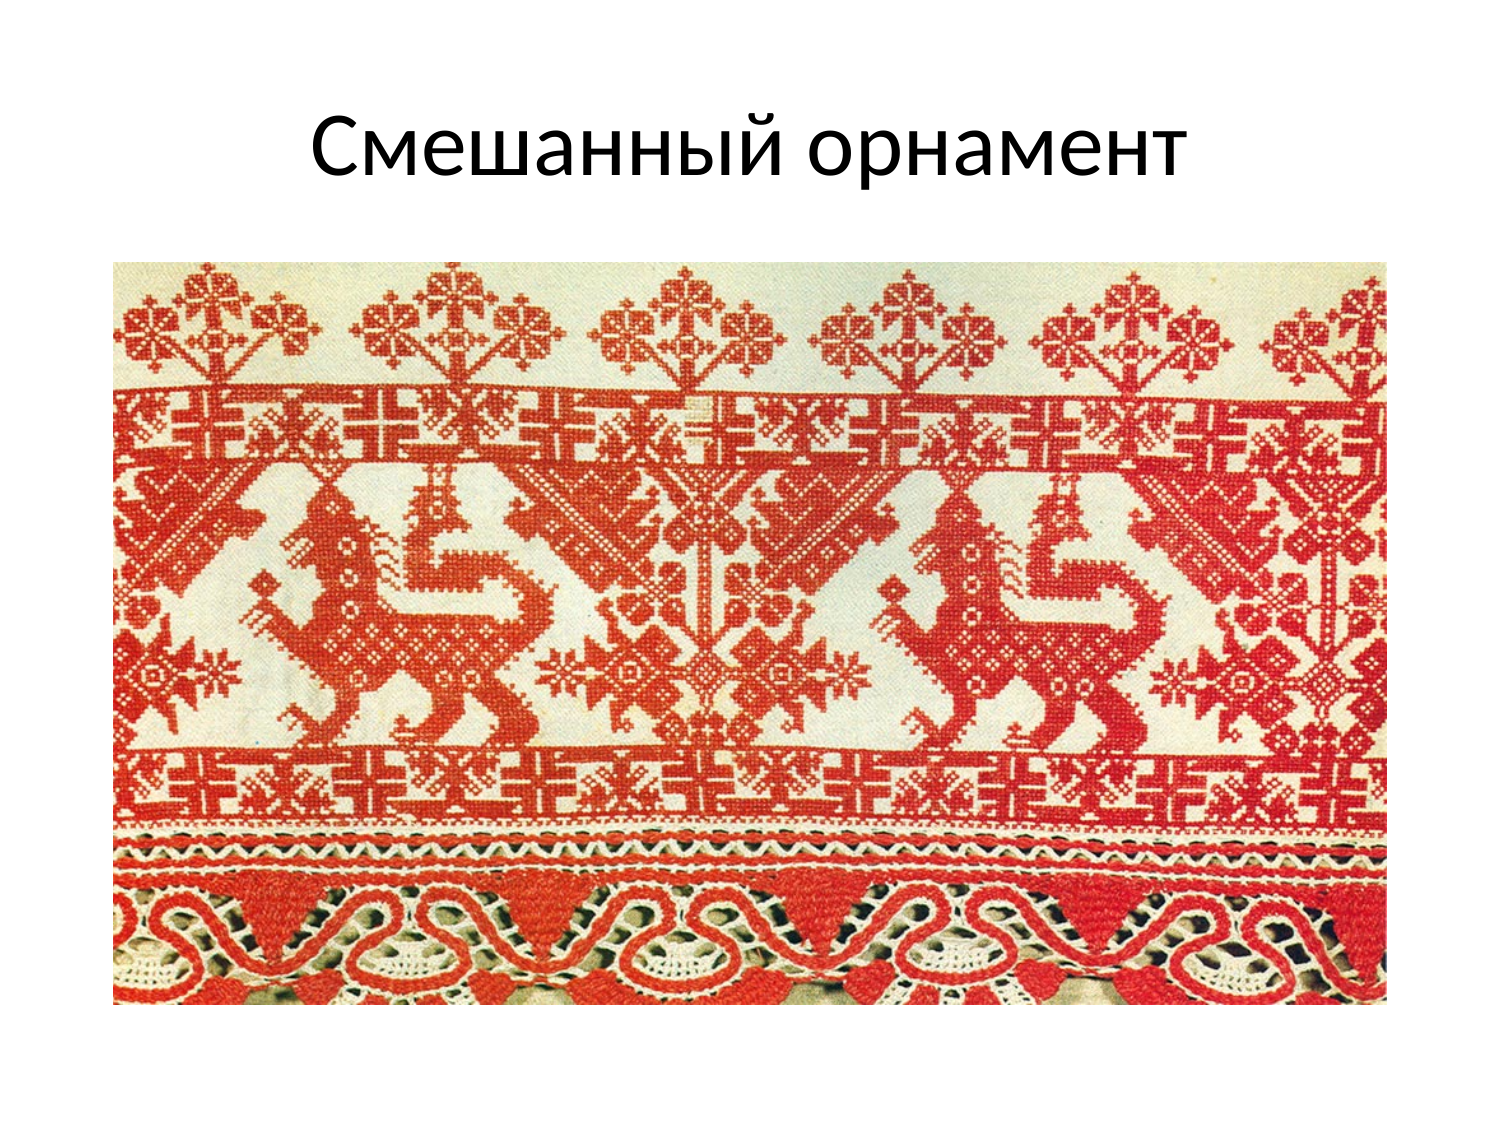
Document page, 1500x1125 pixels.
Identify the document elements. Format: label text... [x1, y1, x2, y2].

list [113, 262, 1387, 1006]
title Смешанный орнамент [75, 45, 1425, 233]
